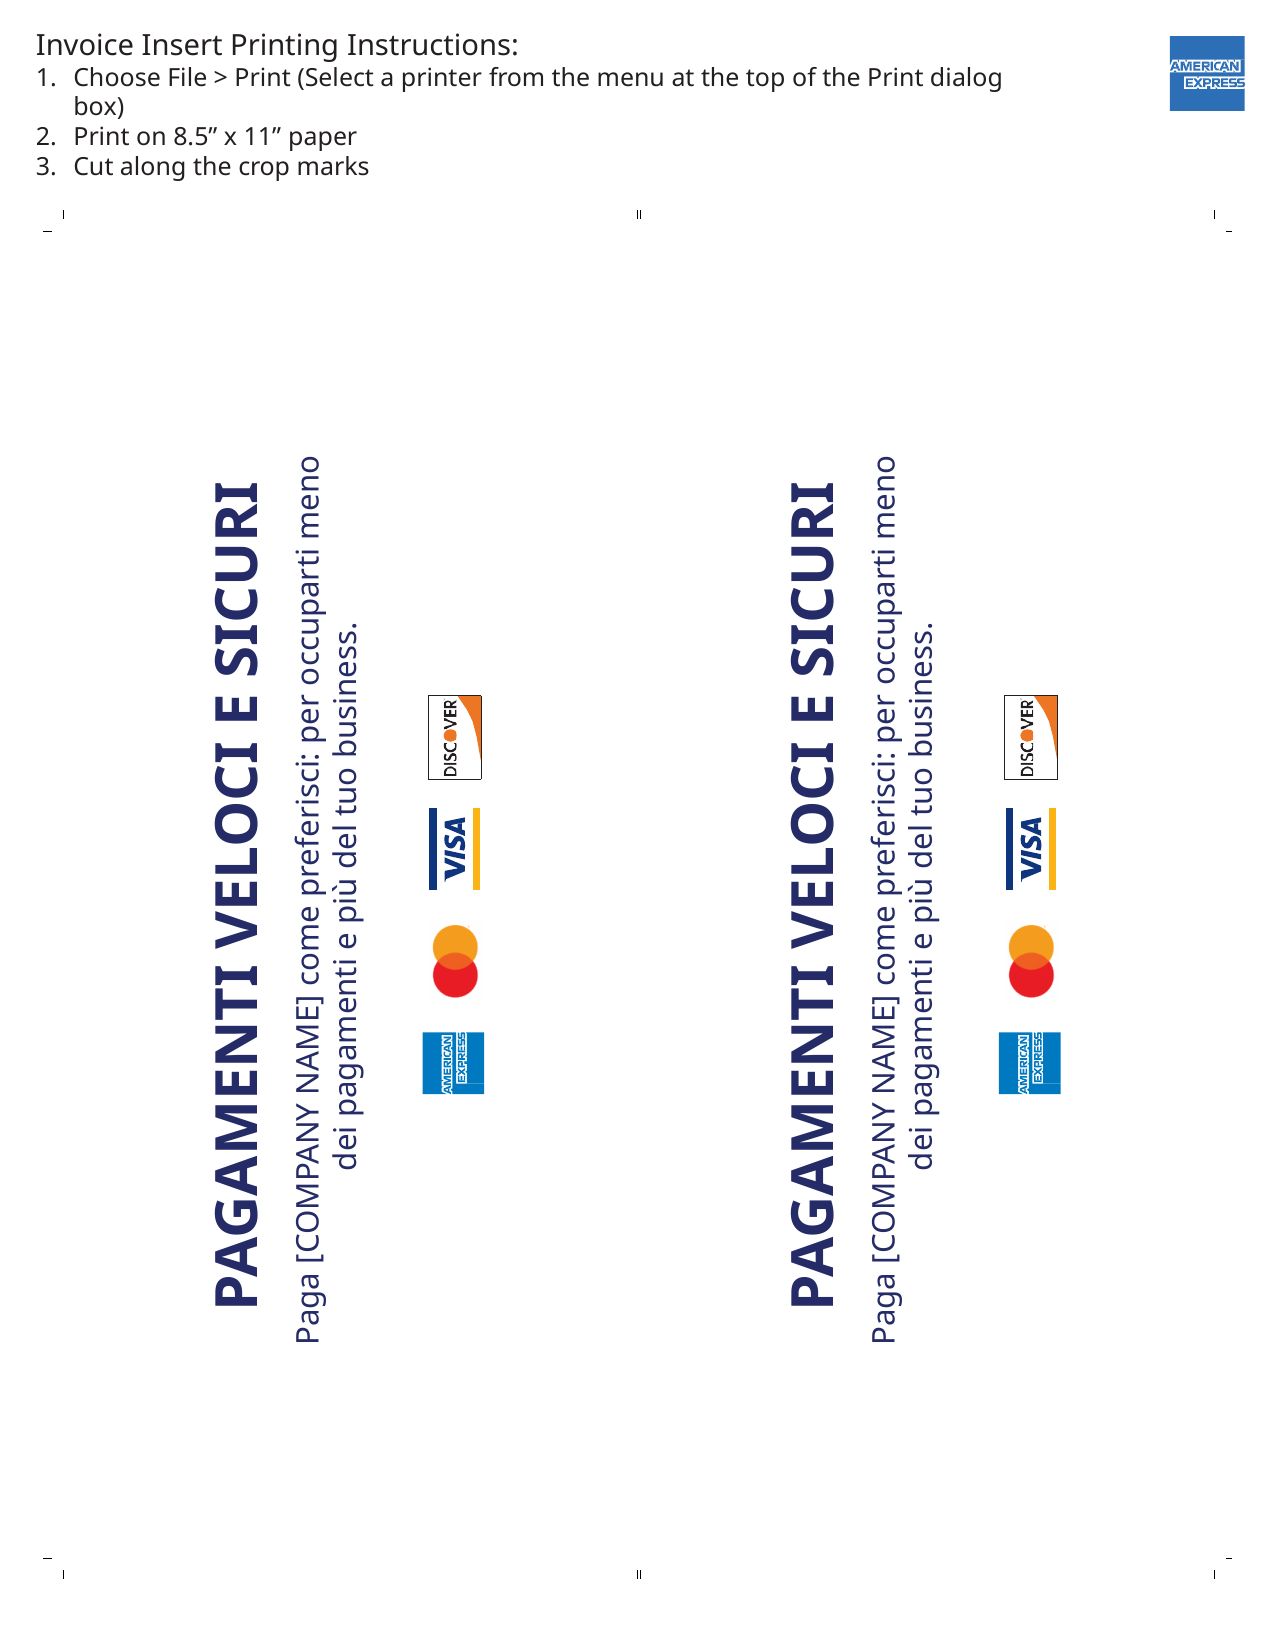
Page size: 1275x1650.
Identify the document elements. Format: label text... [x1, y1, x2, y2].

text_box [444, 817, 466, 851]
text_box [1019, 1076, 1028, 1095]
text_box [457, 696, 481, 761]
text_box [444, 849, 465, 860]
text_box [1020, 698, 1034, 776]
text_box [1021, 849, 1042, 860]
text_box [443, 1076, 451, 1095]
picture [413, 921, 496, 1002]
text_box [443, 698, 457, 776]
text_box [1020, 817, 1042, 851]
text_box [191, 288, 372, 1504]
picture [990, 921, 1072, 1002]
text_box [457, 1032, 466, 1083]
text_box [444, 857, 465, 882]
text_box [443, 1036, 451, 1075]
text_box Invoice Insert Printing Instructions: Choose File > Print (Select a printer from the menu at the top of the Print dialog box) Print on 8.5” x 11” paper Cut along the crop marks [33, 25, 1016, 181]
text_box [998, 1032, 1061, 1095]
text_box [1034, 1032, 1042, 1083]
text_box [1033, 696, 1057, 760]
text_box [422, 1032, 485, 1095]
text_box [1021, 857, 1042, 882]
text_box [1019, 1036, 1028, 1075]
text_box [767, 288, 947, 1504]
